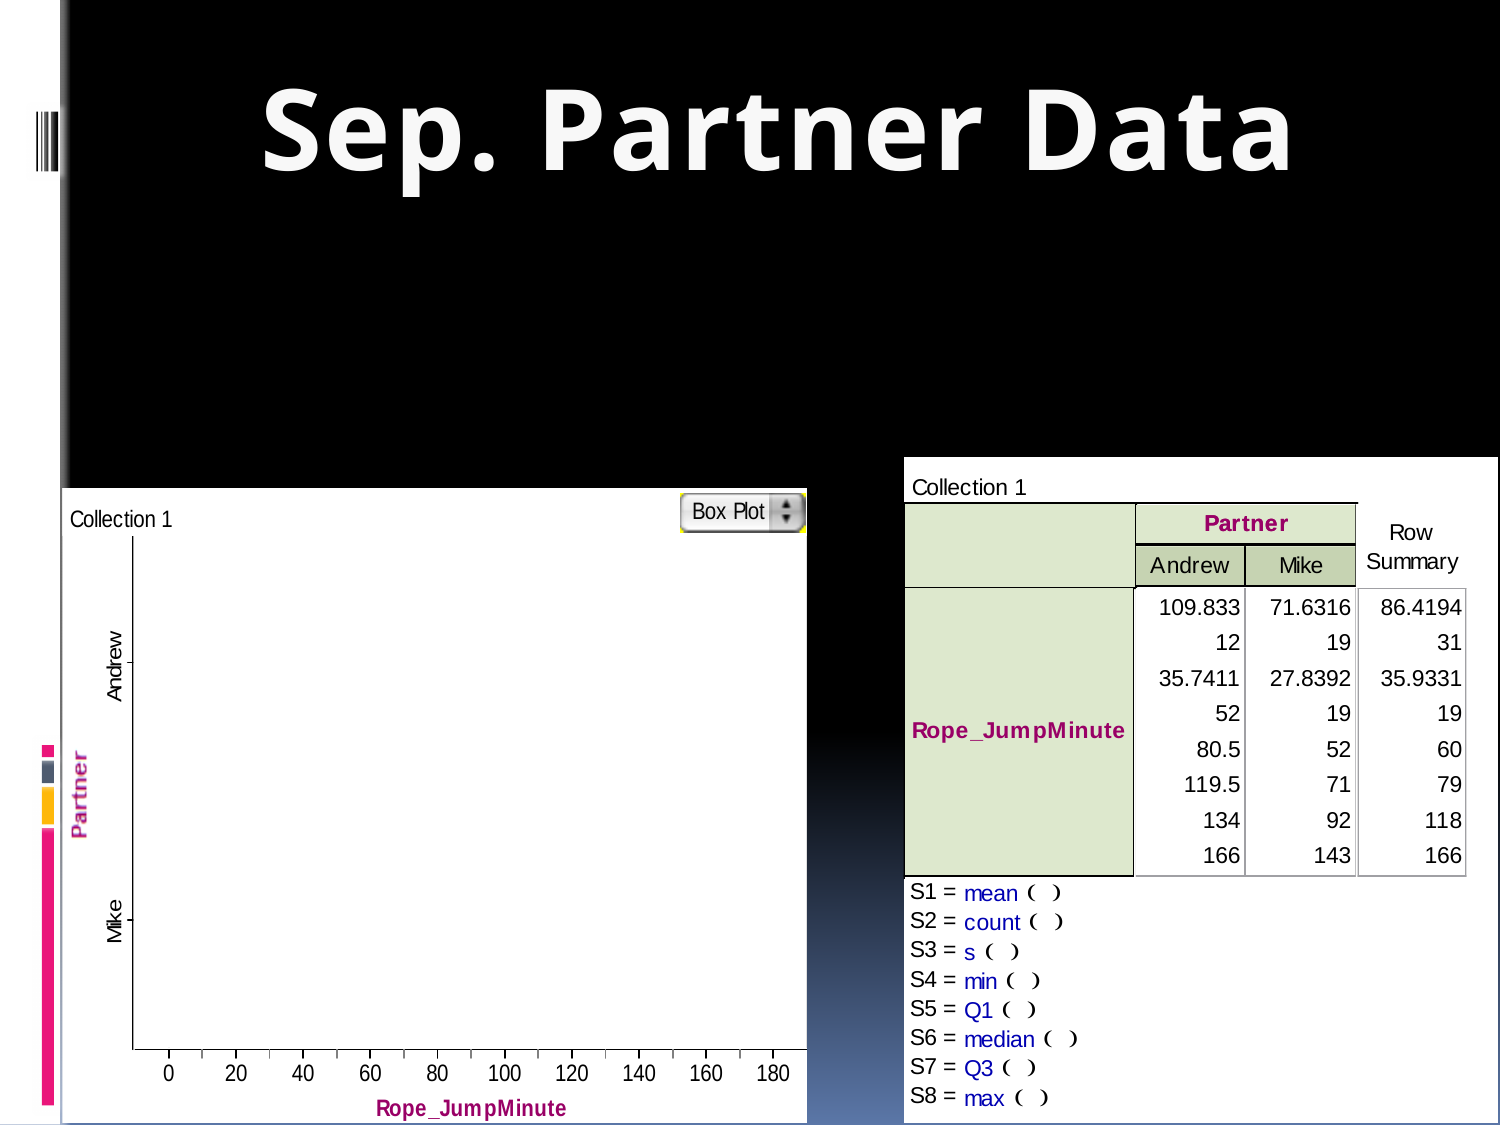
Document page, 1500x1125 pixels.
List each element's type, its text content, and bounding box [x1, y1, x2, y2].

picture [903, 456, 1500, 1125]
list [62, 487, 810, 1125]
text_box Sep. Partner Data [245, 49, 1314, 200]
